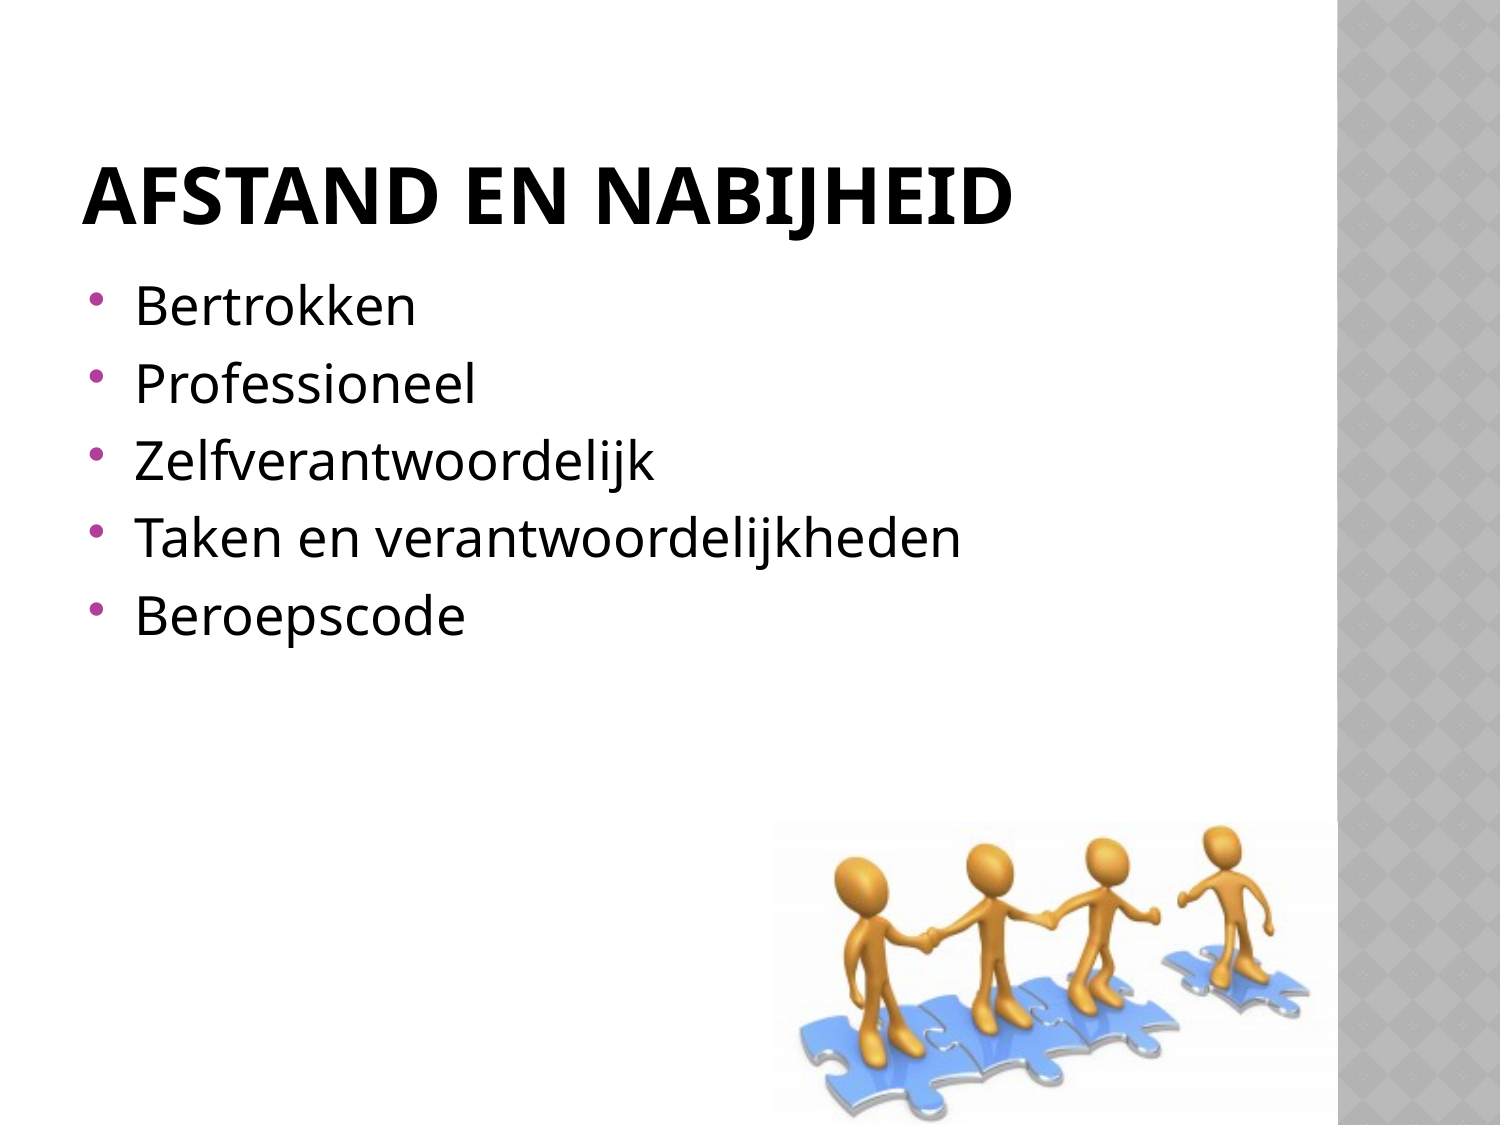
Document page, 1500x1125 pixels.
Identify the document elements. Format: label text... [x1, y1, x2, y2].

list Bertrokken Professioneel Zelfverantwoordelijk Taken en verantwoordelijkheden Beroepscode [75, 264, 1263, 1059]
picture [773, 821, 1339, 1125]
title Afstand en Nabijheid [75, 52, 1263, 240]
